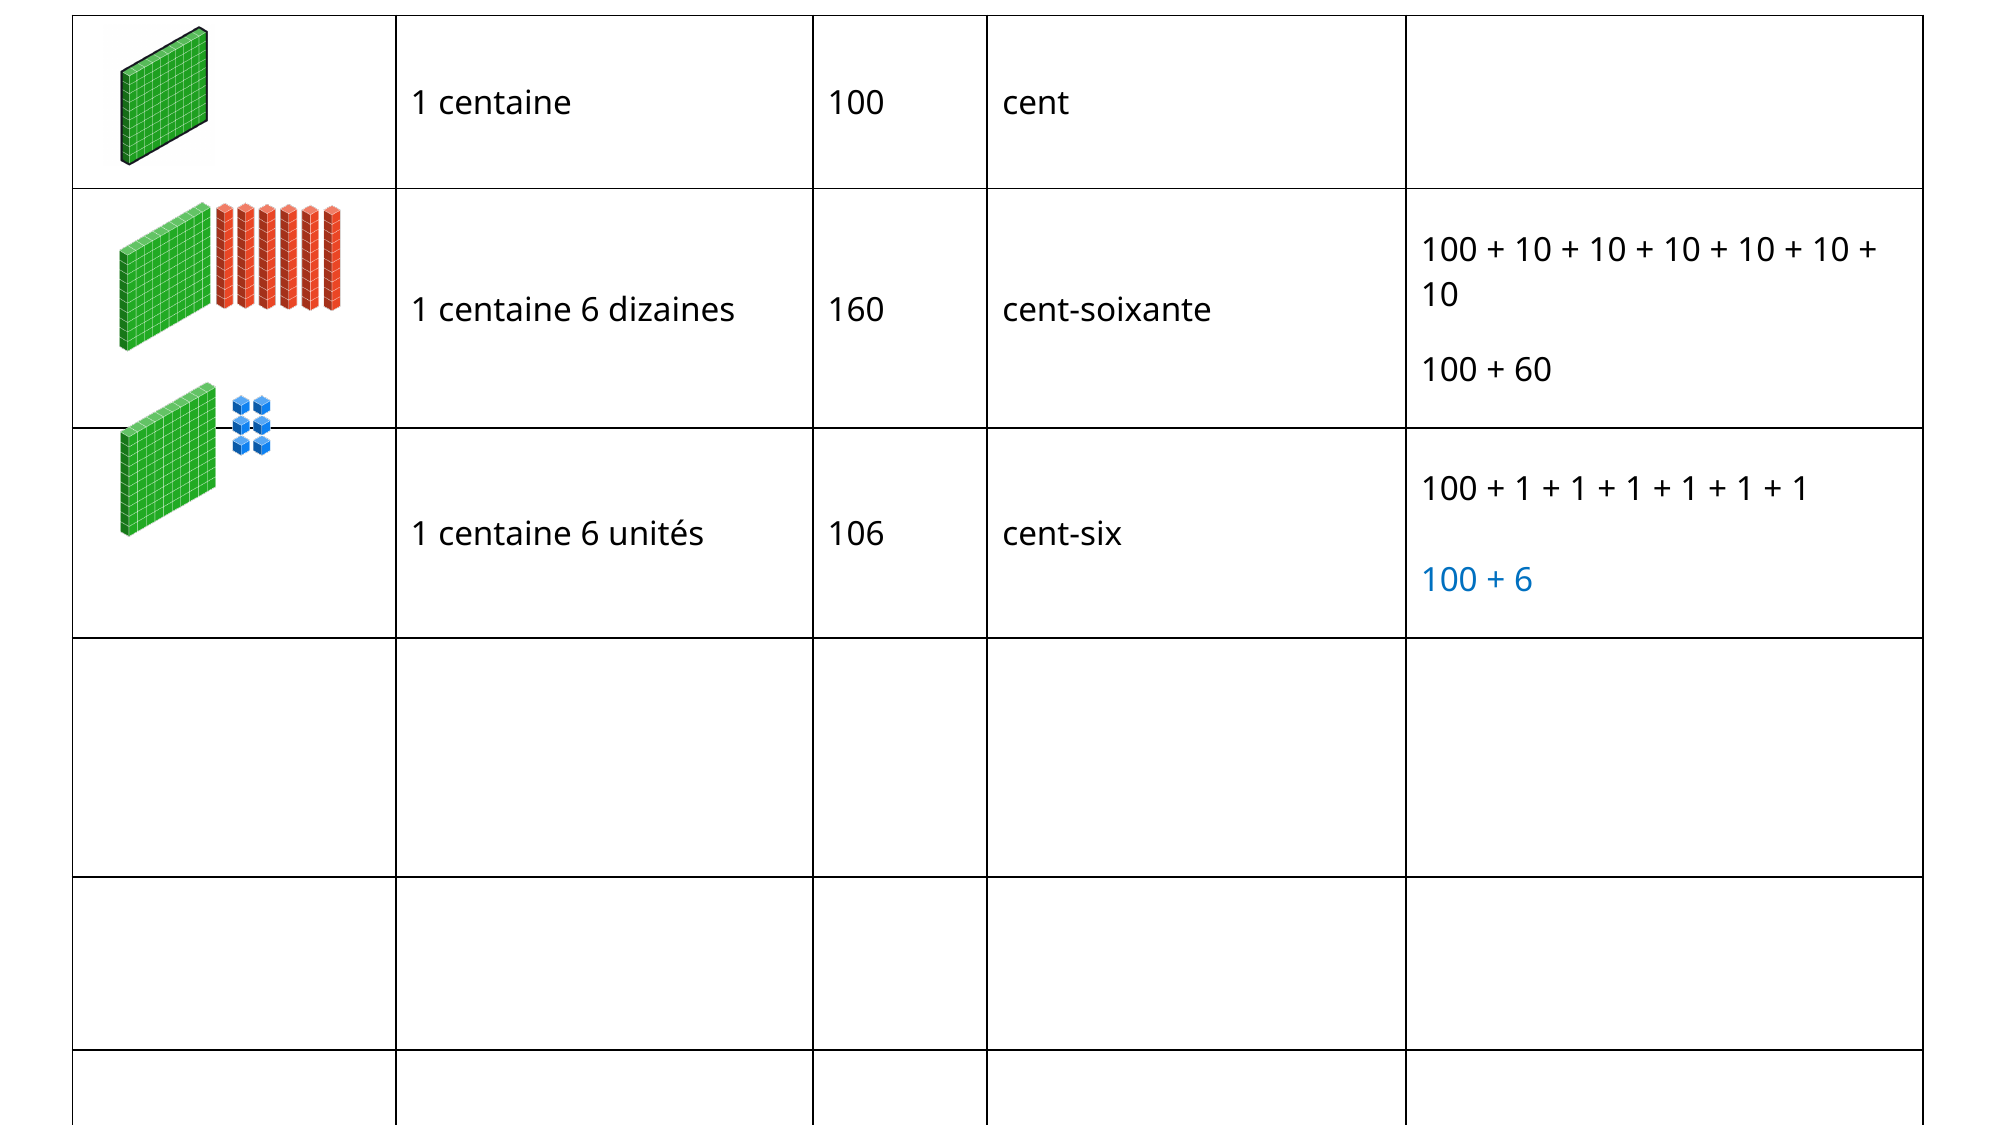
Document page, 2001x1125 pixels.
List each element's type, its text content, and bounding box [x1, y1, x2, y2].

table_cell [397, 878, 812, 1049]
table_cell [1407, 878, 1922, 1049]
table_cell 160 [814, 189, 986, 427]
table_cell [73, 429, 395, 637]
table_cell [814, 1051, 986, 1125]
picture [103, 24, 215, 167]
table_header 100 [814, 16, 986, 188]
table_cell 1 centaine 6 dizaines [397, 189, 812, 427]
table_header [73, 16, 395, 188]
table_cell [814, 639, 986, 876]
table_cell [73, 639, 395, 876]
table_cell [988, 1051, 1405, 1125]
table_cell [988, 639, 1405, 876]
table_cell [397, 639, 812, 876]
picture [99, 183, 360, 557]
table_header 1 centaine [397, 16, 812, 188]
table_cell 106 [814, 429, 986, 637]
table_header cent [988, 16, 1405, 188]
table_cell cent-soixante [988, 189, 1405, 427]
table_cell cent-six [988, 429, 1405, 637]
table_cell 100 + 1 + 1 + 1 + 1 + 1 + 1 100 + 6 [1407, 429, 1922, 637]
table_cell [290, 189, 395, 427]
table_cell [73, 189, 99, 427]
table_cell 100 + 10 + 10 + 10 + 10 + 10 + 10 100 + 60 [1407, 189, 1922, 427]
table_cell [1407, 1051, 1922, 1125]
table_cell [73, 1051, 395, 1125]
table_cell 1 centaine 6 unités [397, 429, 812, 637]
table_cell [988, 878, 1405, 1049]
table_cell [397, 1051, 812, 1125]
table_cell [1407, 639, 1922, 876]
table_cell [73, 878, 395, 1049]
table_cell [814, 878, 986, 1049]
table_header [1407, 16, 1922, 188]
